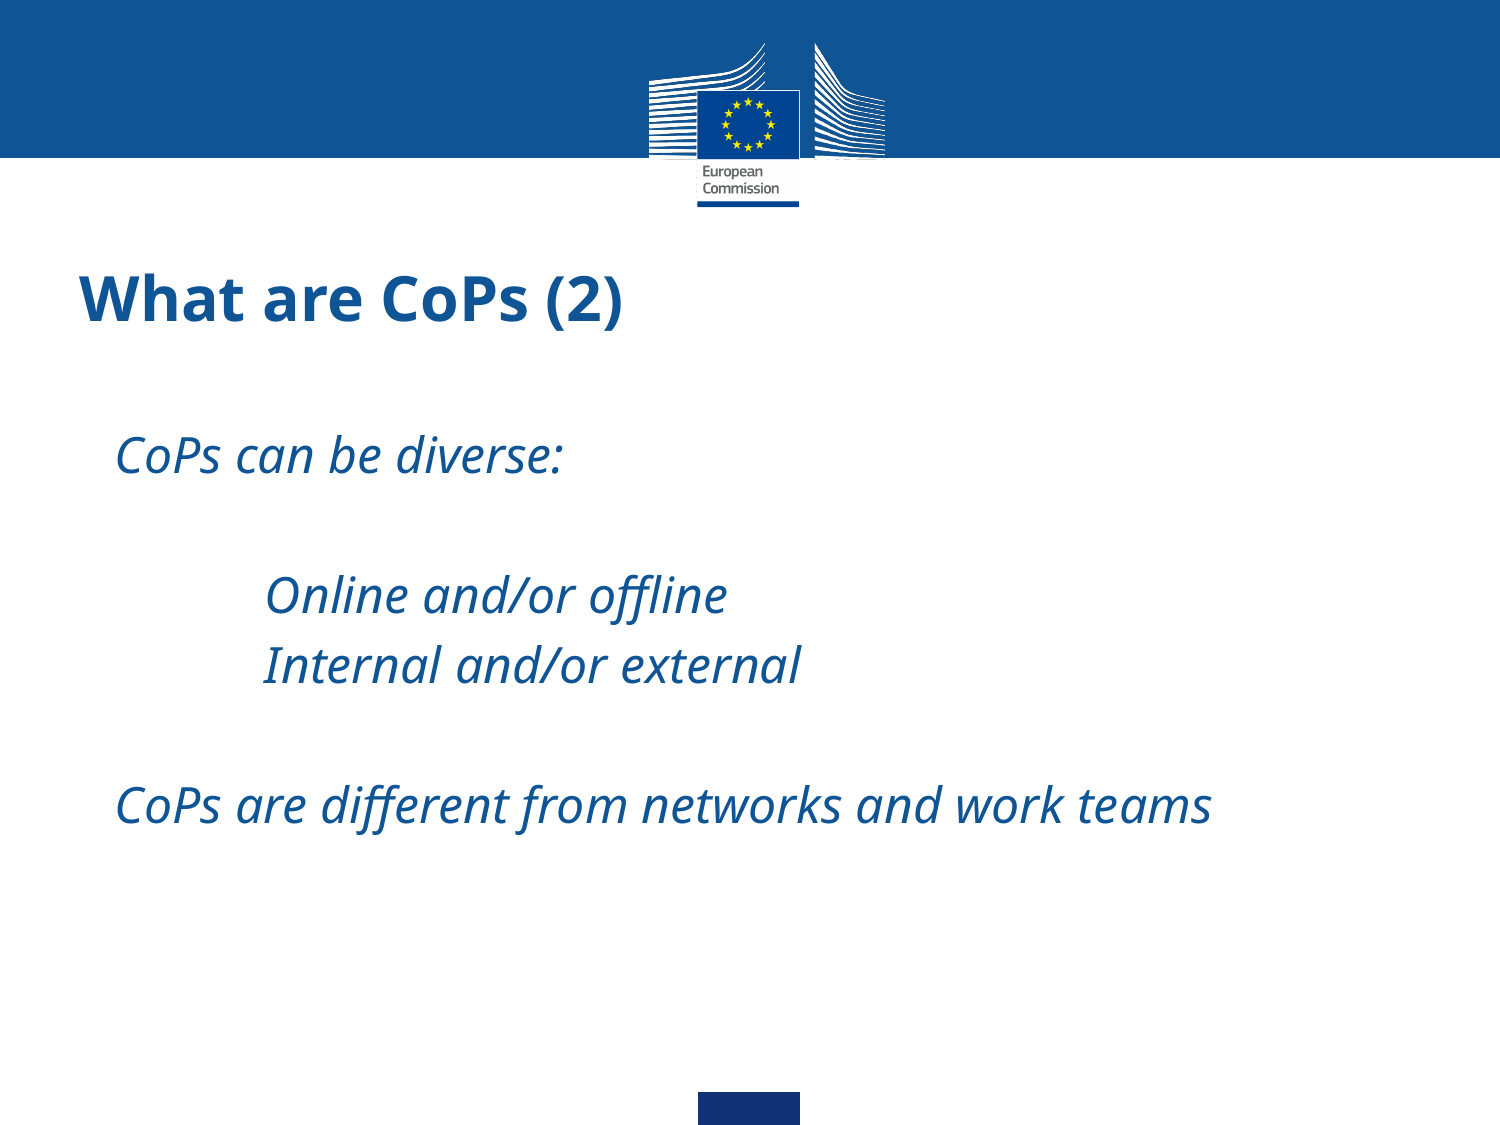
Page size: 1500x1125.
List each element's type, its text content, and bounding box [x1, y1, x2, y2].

picture [649, 42, 885, 208]
list CoPs can be diverse: Online and/or offline Internal and/or external CoPs are different from networks and work teams [75, 408, 1425, 988]
title What are CoPs (2) [64, 219, 1415, 374]
